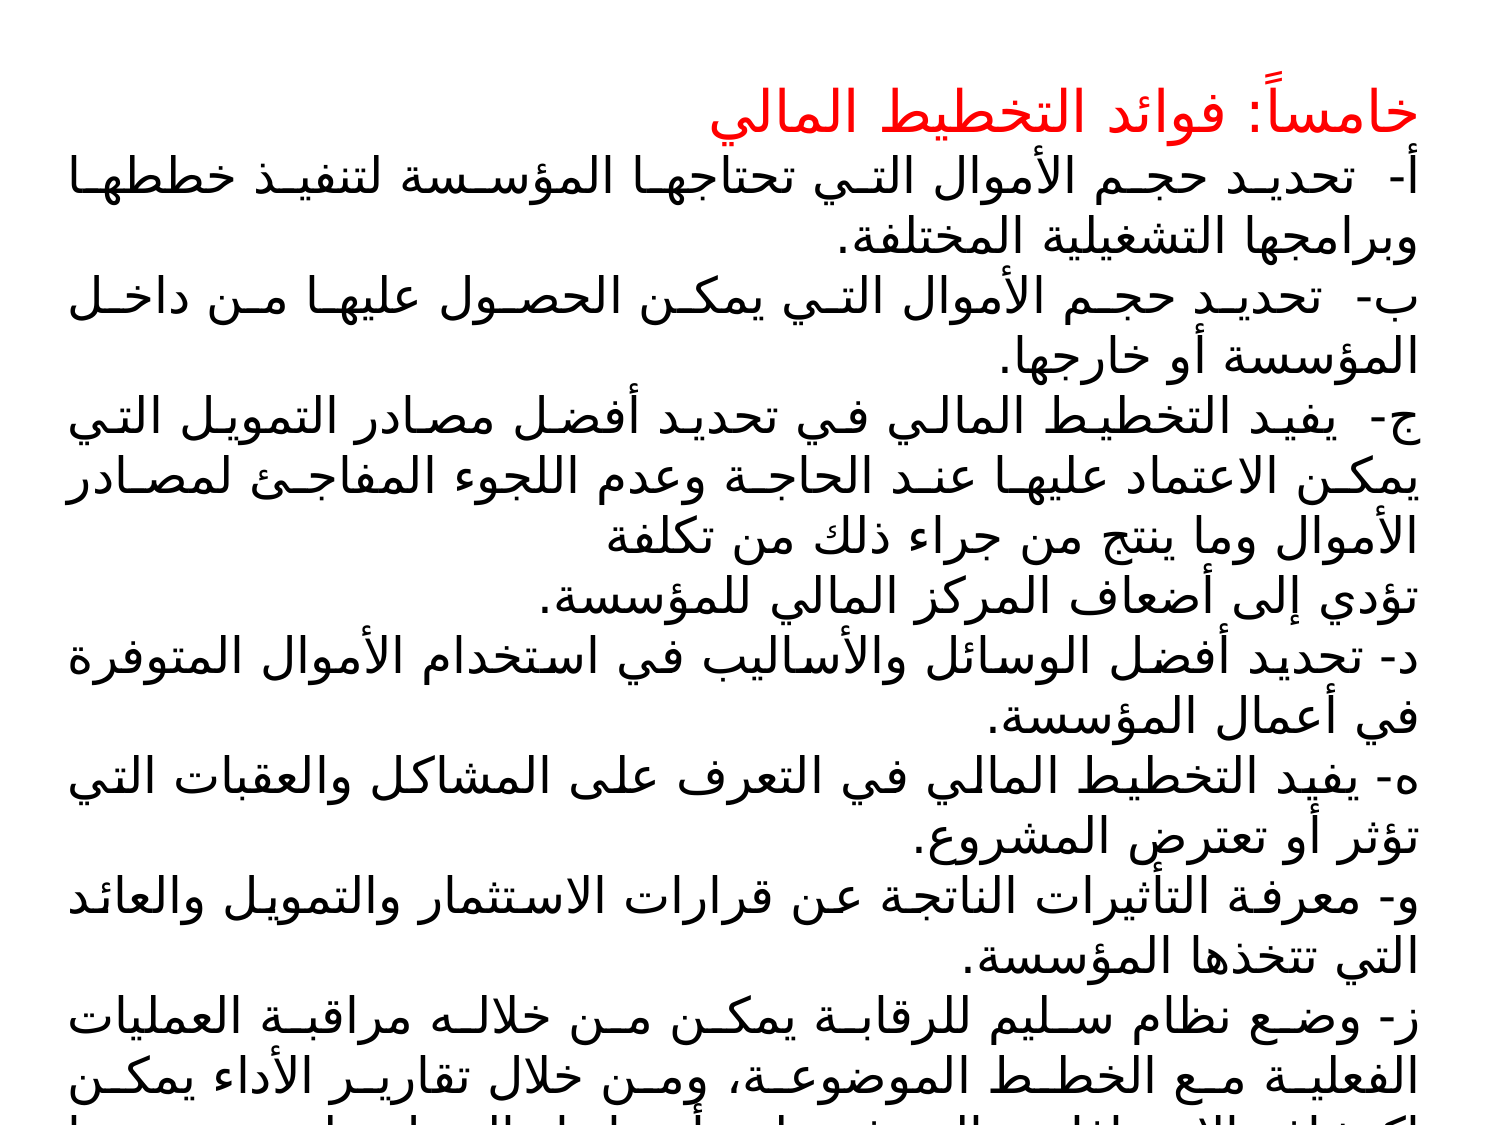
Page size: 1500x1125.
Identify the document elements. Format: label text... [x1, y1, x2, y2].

text_box خامساً: فوائد التخطيط المالي أ- تحديد حجم الأموال التي تحتاجها المؤسسة لتنفيذ خططها وبرامجها التشغيلية المختلفة. ب- تحديد حجم الأموال التي يمكن الحصول عليها من داخل المؤسسة أو خارجها. ج- يفيد التخطيط المالي في تحديد أفضل مصادر التمويل التي يمكن الاعتماد عليها عند الحاجة وعدم اللجوء المفاجئ لمصادر الأموال وما ينتج من جراء ذلك من تكلفة تؤدي إلى أضعاف المركز المالي للمؤسسة. د- تحديد أفضل الوسائل والأساليب في استخدام الأموال المتوفرة في أعمال المؤسسة. ه- يفيد التخطيط المالي في التعرف على المشاكل والعقبات التي تؤثر أو تعترض المشروع. و- معرفة التأثيرات الناتجة عن قرارات الاستثمار والتمويل والعائد التي تتخذها المؤسسة. ز- وضع نظام سليم للرقابة يمكن من خلاله مراقبة العمليات الفعلية مع الخطط الموضوعة، ومن خلال تقارير الأداء يمكن اكتشاف الانحرافات والتعرف على أسبابها والعمل على تصحيحها هذا إذا كان الخطأ أو الانحراف في التنفيذ، أما إذا كان الخطأ في الخطط المرسومة فيتطلب من المدير المالي تعديل الخطة لكي تتناسب مع العمليات في المؤسسة. [53, 66, 1436, 1125]
